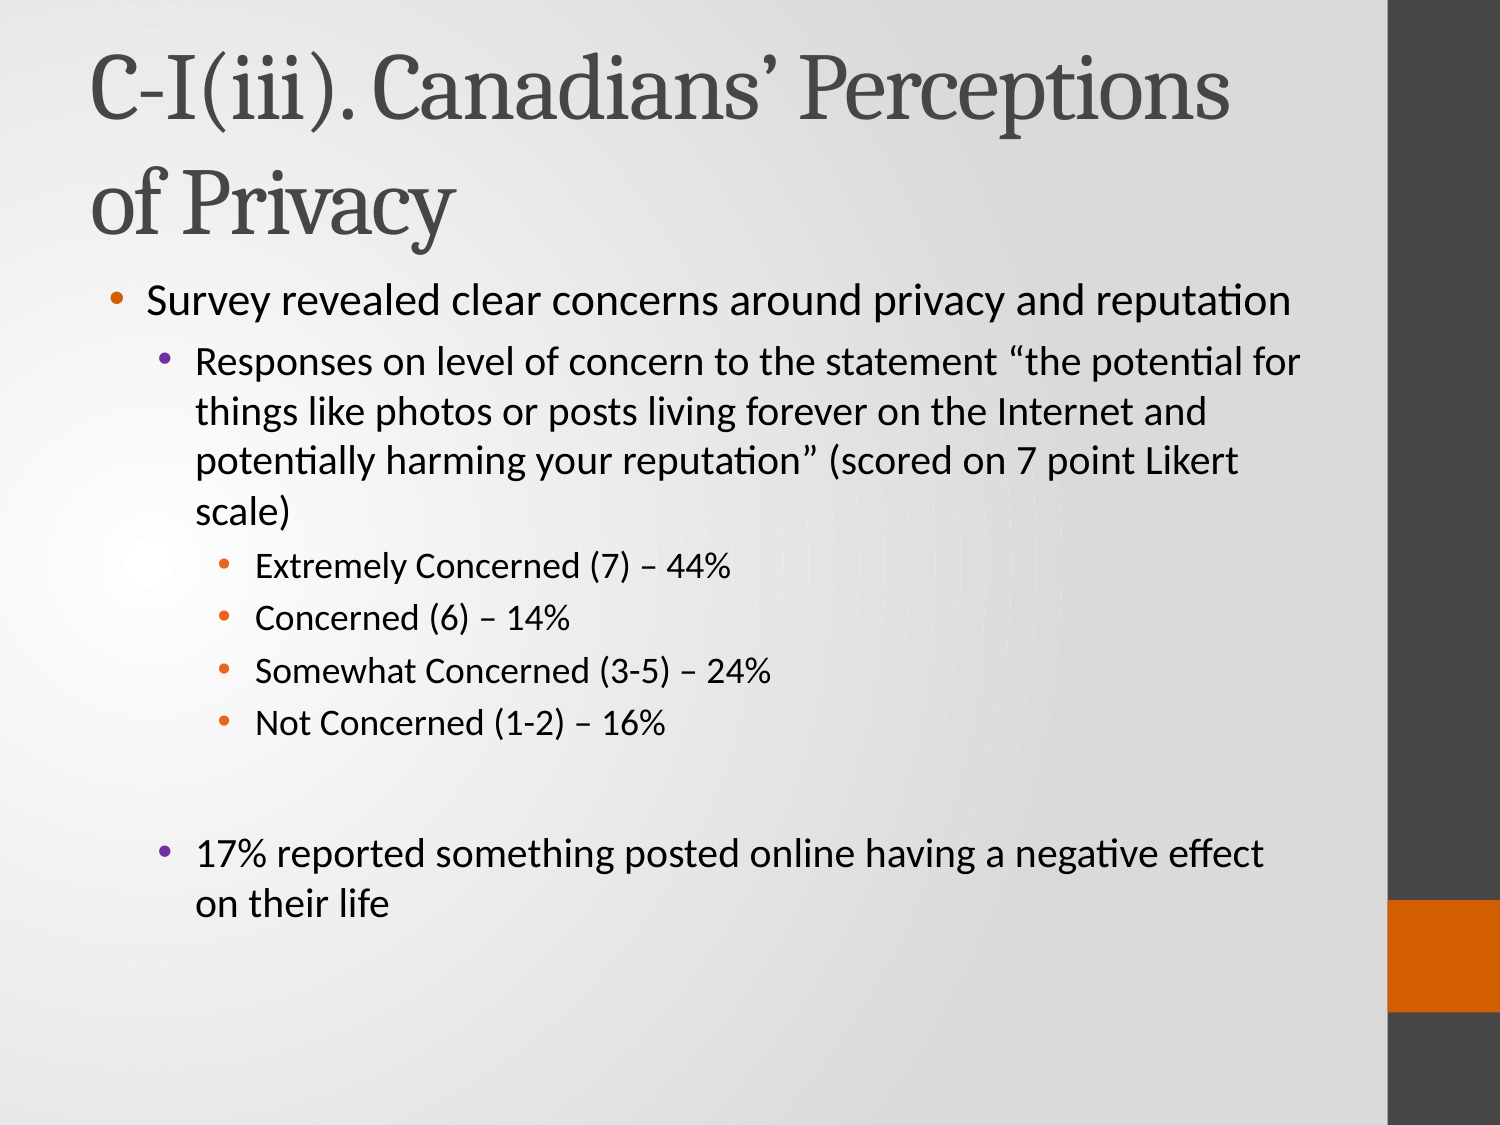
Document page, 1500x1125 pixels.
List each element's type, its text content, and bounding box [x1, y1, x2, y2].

title C-I(iii). Canadians’ Perceptions of Privacy [75, 45, 1325, 233]
list Survey revealed clear concerns around privacy and reputation Responses on level of concern to the statement “the potential for things like photos or posts living forever on the Internet and potentially harming your reputation” (scored on 7 point Likert scale) Extremely Concerned (7) – 44% Concerned (6) – 14% Somewhat Concerned (3-5) – 24% Not Concerned (1-2) – 16% 17% reported something posted online having a negative effect on their life [75, 262, 1325, 1050]
